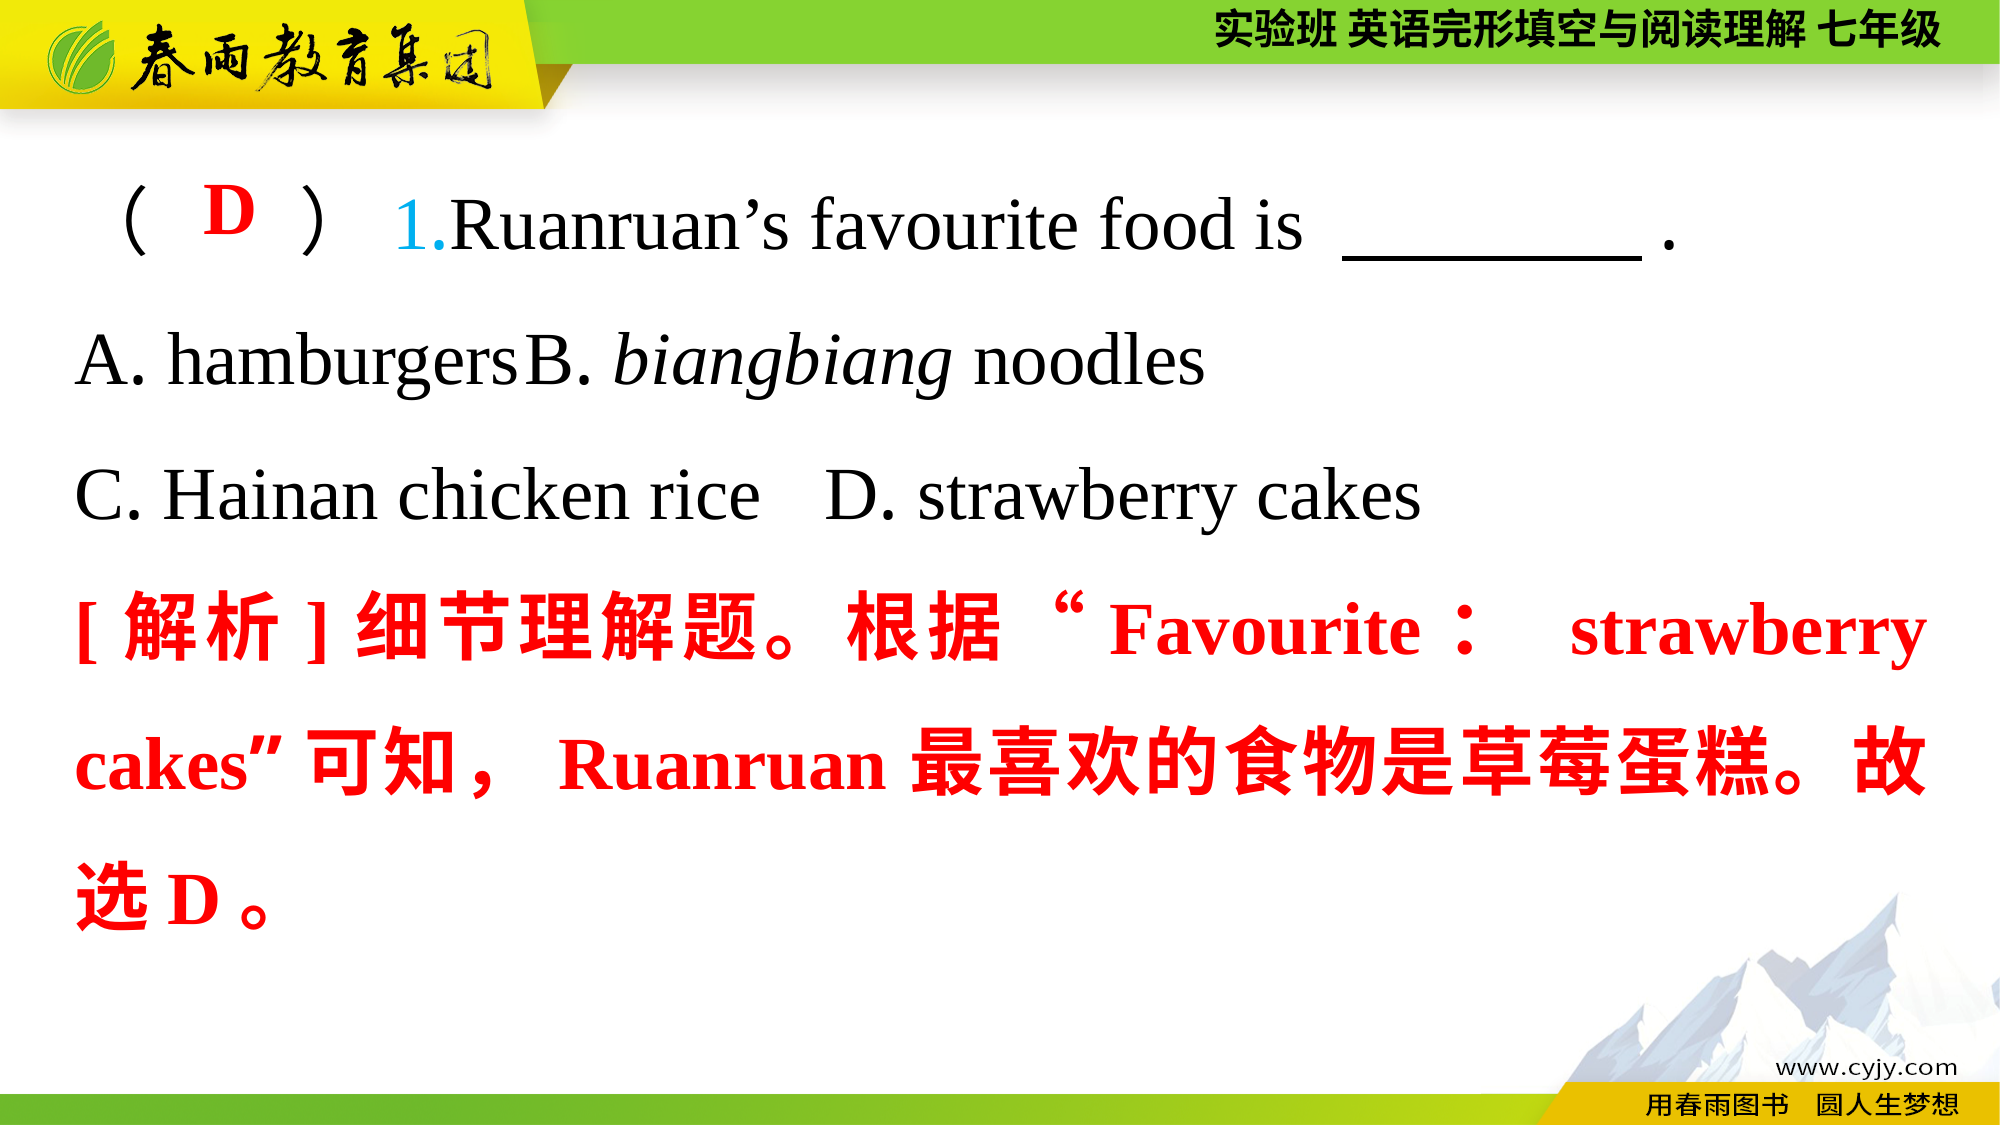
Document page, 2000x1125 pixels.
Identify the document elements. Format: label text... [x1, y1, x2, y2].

text_box D [188, 152, 273, 258]
list （ ）1.Ruanruan’s favourite food is . A. hamburgers B. biangbiang noodles C. Hainan chicken rice D. strawberry cakes [59, 122, 1944, 527]
text_box [解析]细节理解题。根据“Favourite： strawberry cakes”可知，Ruanruan最喜欢的食物是草莓蛋糕。故选D。 [59, 527, 1944, 947]
picture [0, 0, 2000, 1125]
